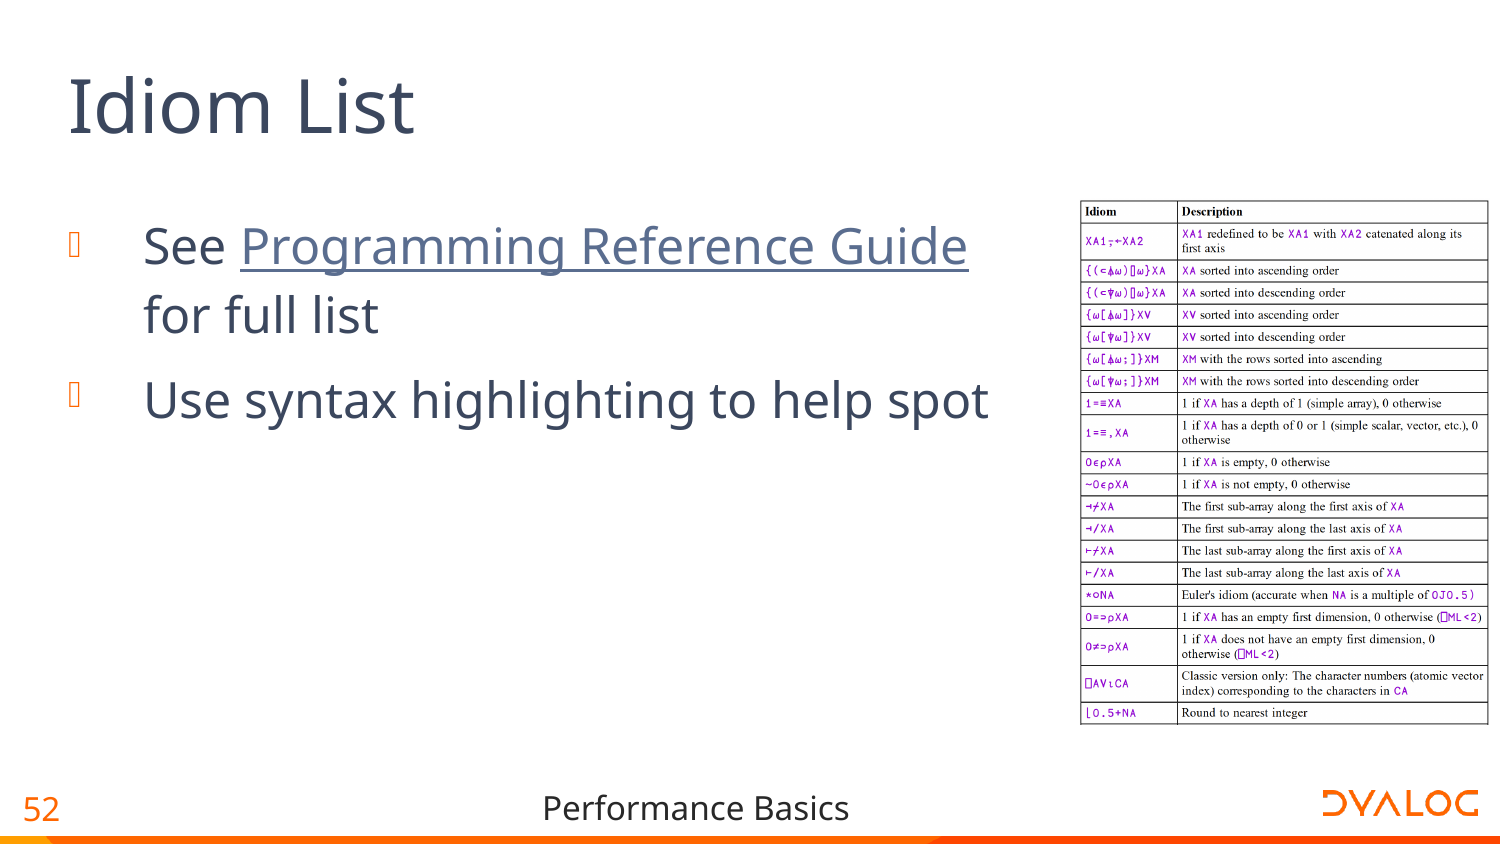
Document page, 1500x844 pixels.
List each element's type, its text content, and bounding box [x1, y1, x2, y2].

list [1078, 198, 1490, 725]
picture [1323, 790, 1478, 816]
list See Programming Reference Guide for full list Use syntax highlighting to help spot [53, 207, 1053, 740]
title Idiom List [53, 43, 1121, 157]
picture [0, 836, 1500, 844]
